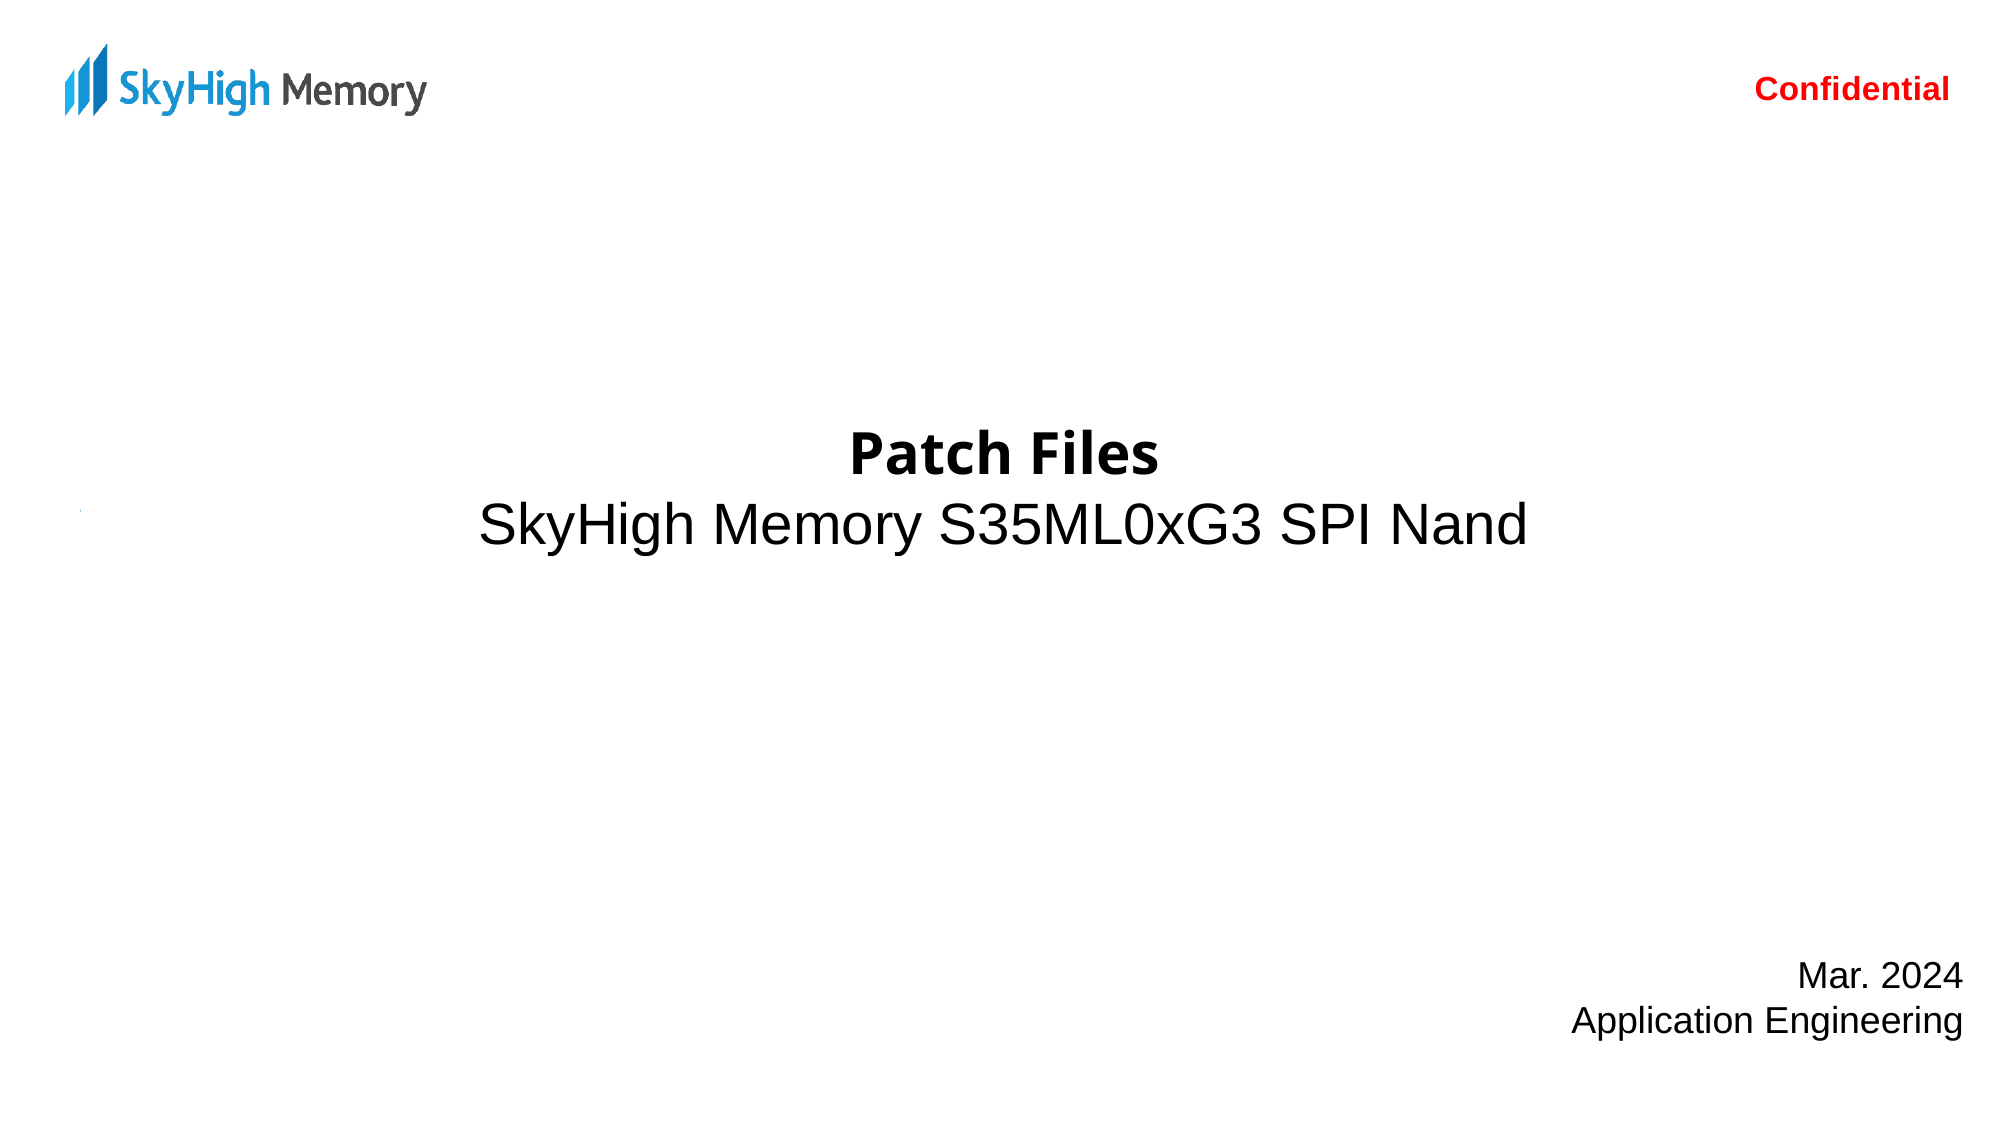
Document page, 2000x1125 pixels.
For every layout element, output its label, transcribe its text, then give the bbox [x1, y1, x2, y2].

text_box Mar. 2024 Application Engineering [776, 943, 1979, 1049]
text_box Patch Files SkyHigh Memory S35ML0xG3 SPI Nand [80, 408, 1928, 564]
picture [65, 43, 427, 116]
